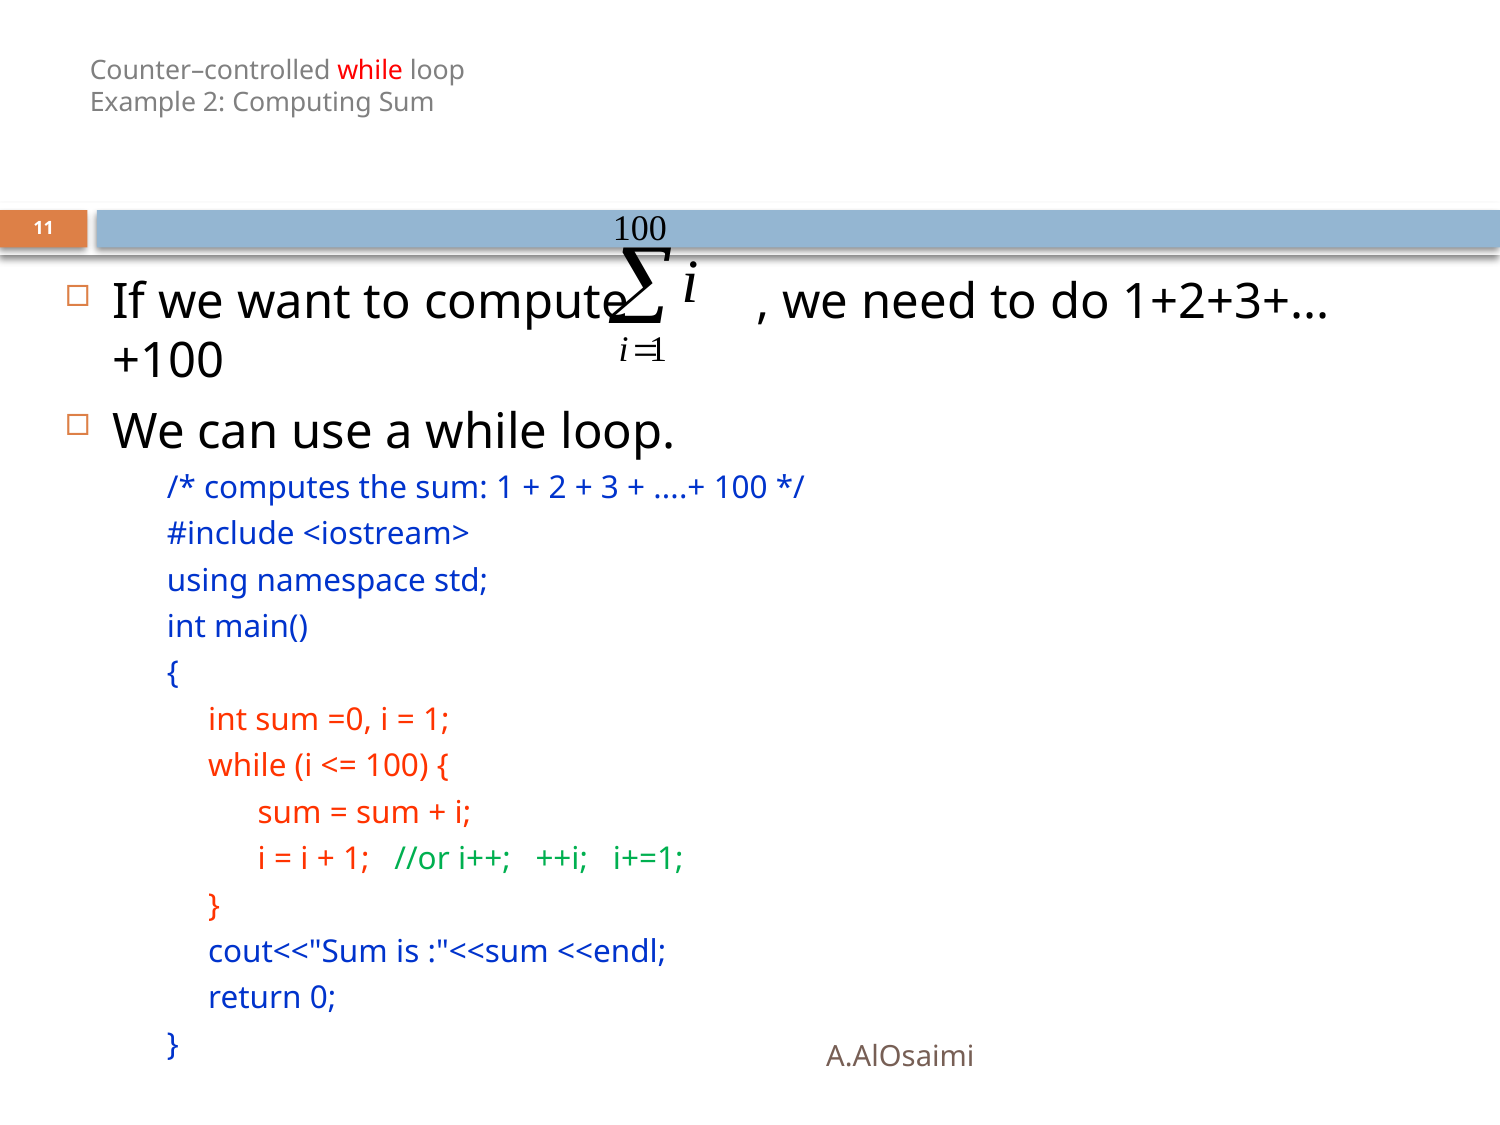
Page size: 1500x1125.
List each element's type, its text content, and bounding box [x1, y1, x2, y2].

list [599, 199, 709, 376]
slide_number 11 [0, 208, 88, 249]
title Counter–controlled while loop Example 2: Computing Sum [75, 45, 1425, 125]
footer A.AlOsaimi [99, 1024, 990, 1085]
list If we want to compute , we need to do 1+2+3+...+100 We can use a while loop. /* computes the sum: 1 + 2 + 3 + ....+ 100 */ #include <iostream> using namespace std; int main() { int sum =0, i = 1; while (i <= 100) { sum = sum + i; i = i + 1; //or i++; ++i; i+=1; } cout<<"Sum is :"<<sum <<endl; return 0; } [50, 262, 1450, 1071]
